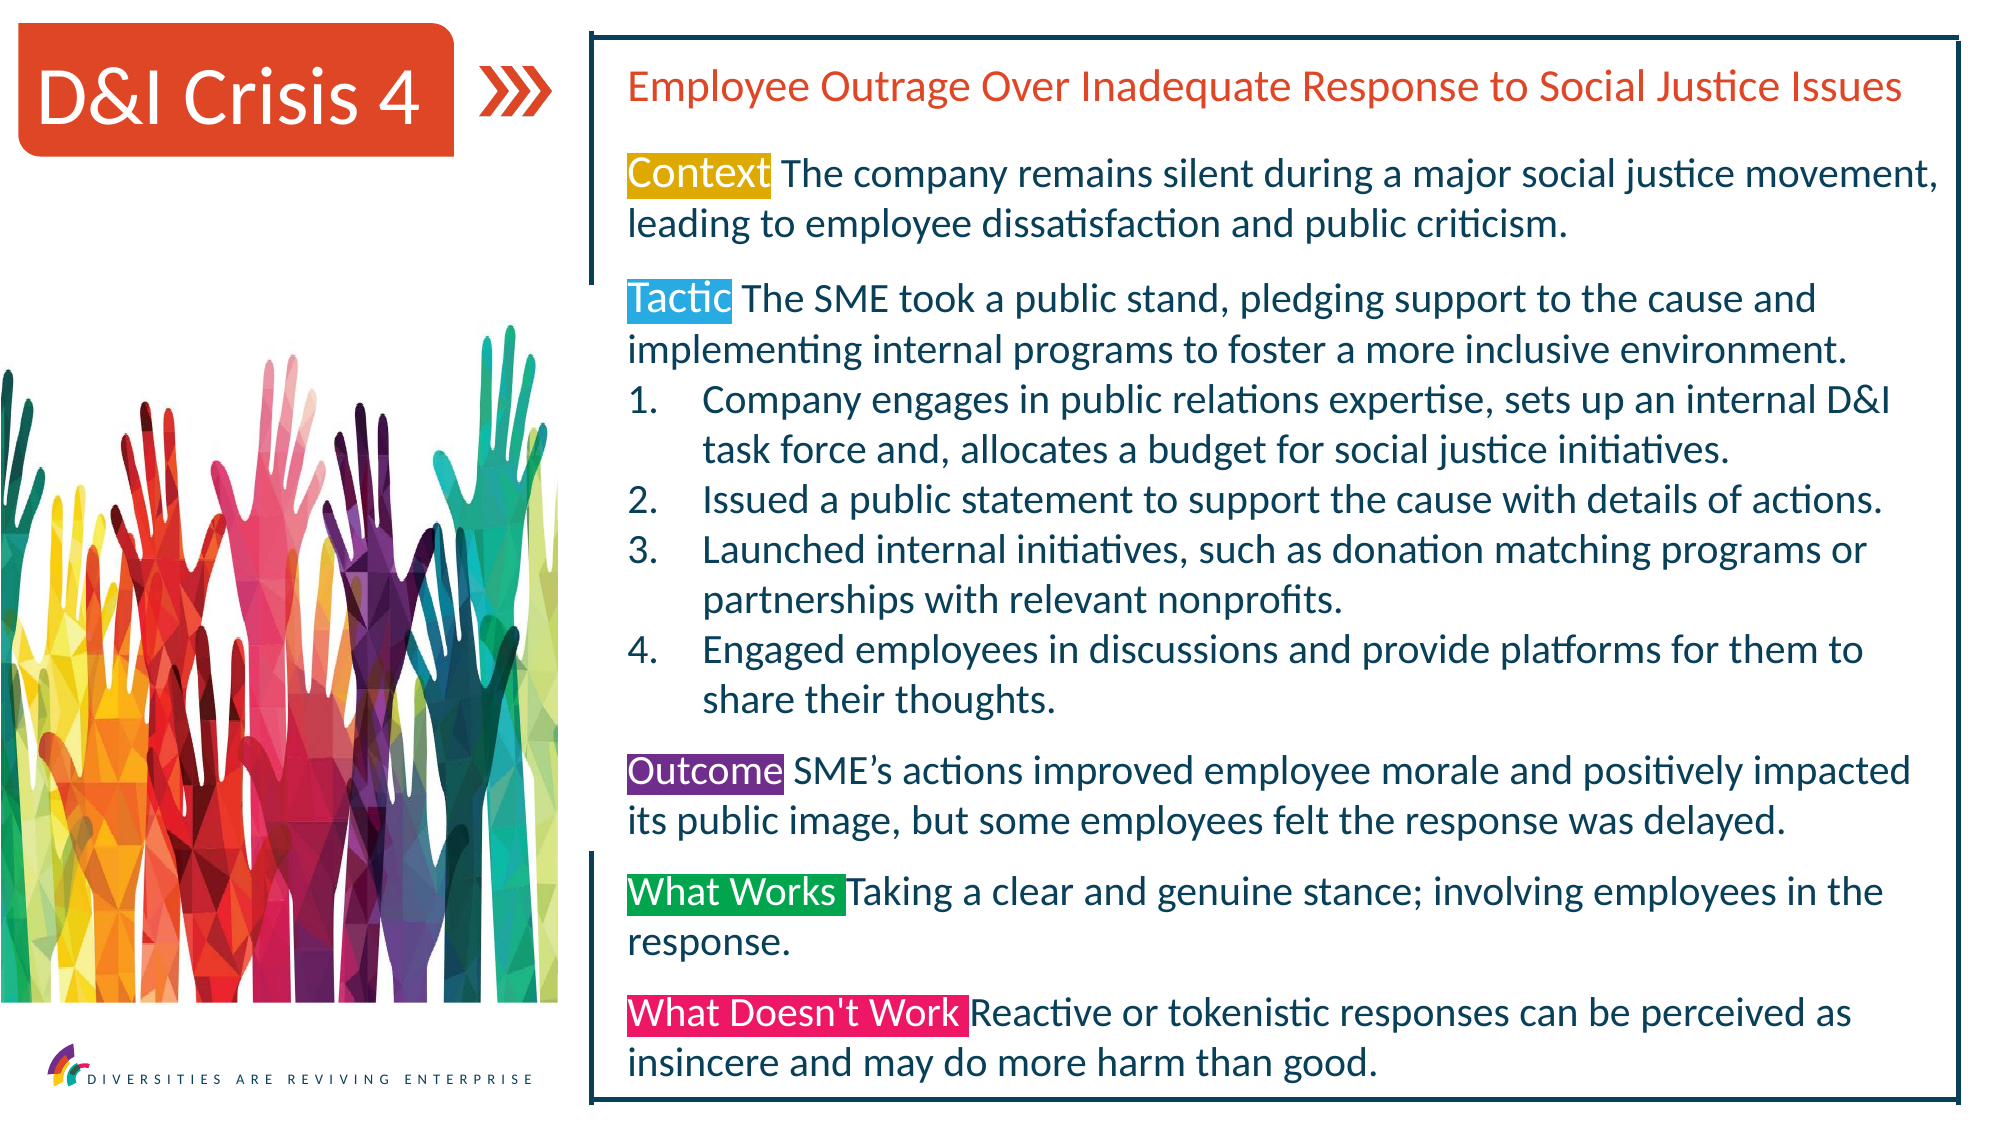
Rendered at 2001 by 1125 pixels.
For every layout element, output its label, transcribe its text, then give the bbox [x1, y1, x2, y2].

text_box D&I Crisis 4 [5, 0, 437, 155]
list Context The company remains silent during a major social justice movement, leading to employee dissatisfaction and public criticism. Tactic The SME took a public stand, pledging support to the cause and implementing internal programs to foster a more inclusive environment. Company engages in public relations expertise, sets up an internal D&I task force and, allocates a budget for social justice initiatives. Issued a public statement to support the cause with details of actions. Launched internal initiatives, such as donation matching programs or partnerships with relevant nonprofits. Engaged employees in discussions and provide platforms for them to share their thoughts. Outcome SME’s actions improved employee morale and positively impacted its public image, but some employees felt the response was delayed. What Works Taking a clear and genuine stance; involving employees in the response. What Doesn't Work Reactive or tokenistic responses can be perceived as insincere and may do more harm than good. [612, 133, 1961, 298]
picture [472, 48, 558, 134]
text_box Employee Outrage Over Inadequate Response to Social Justice Issues [612, 48, 1944, 105]
picture [1, 221, 558, 1003]
text_box [29, 22, 455, 158]
